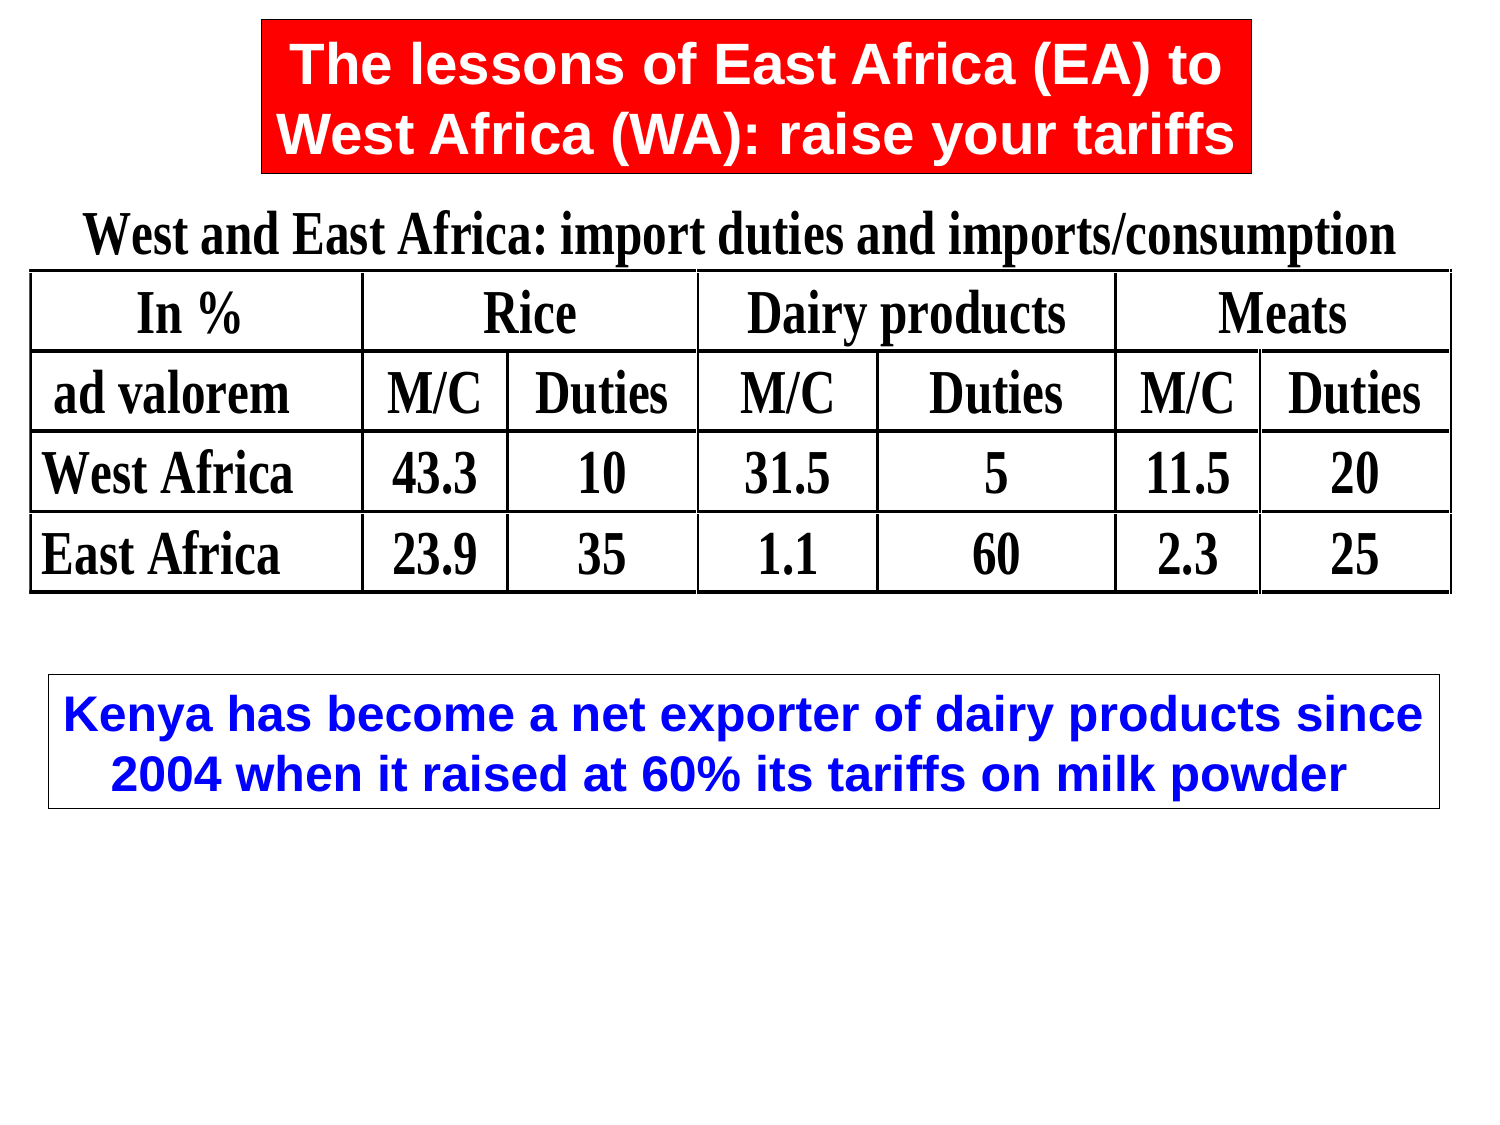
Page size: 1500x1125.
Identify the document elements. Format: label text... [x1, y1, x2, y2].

text_box Kenya has become a net exporter of dairy products since 2004 when it raised at 60% its tariffs on milk powder [48, 702, 1440, 809]
text_box The lessons of East Africa (EA) to West Africa (WA): raise your tariffs [261, 19, 1252, 174]
picture [29, 196, 1453, 695]
